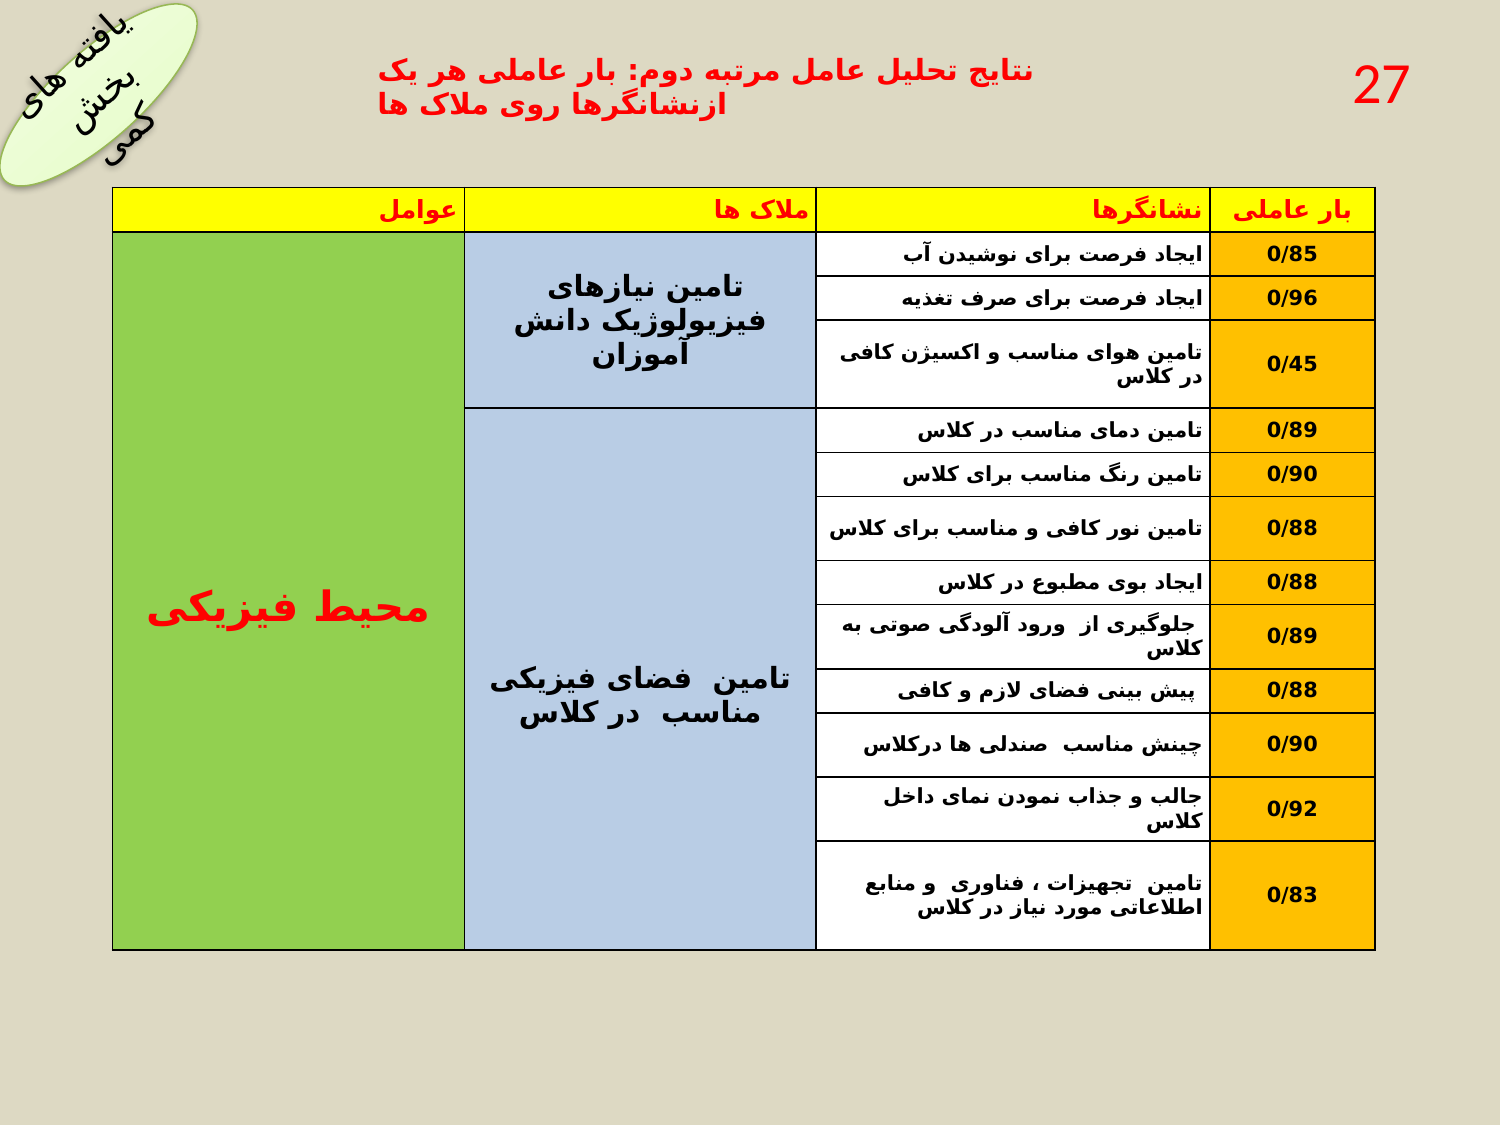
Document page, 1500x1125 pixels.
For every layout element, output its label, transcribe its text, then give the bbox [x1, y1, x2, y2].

table_cell تامین نور کافی و مناسب برای کلاس [817, 497, 1209, 560]
table_cell 0/92 [1211, 778, 1374, 840]
table_header عوامل [113, 188, 464, 231]
table_cell 0/83 [1211, 842, 1374, 949]
table_cell 0/90 [1211, 714, 1374, 776]
text_box نتایج تحلیل عامل مرتبه دوم: بار عاملی هر یک ازنشانگرها روی ملاک ها [362, 0, 1263, 174]
text_box یافته های بخش کمی [0, 3, 198, 187]
table_cell پیش بینی فضای لازم و کافی [817, 670, 1209, 712]
table_cell تامین هوای مناسب و اکسیژن کافی در کلاس [817, 321, 1209, 407]
table_cell محیط فیزیکی [113, 233, 464, 949]
text_box 27 [1337, 37, 1450, 123]
table_cell تامین رنگ مناسب برای کلاس [817, 453, 1209, 496]
table_cell 0/90 [1211, 453, 1374, 496]
table_cell 0/88 [1211, 670, 1374, 712]
table_cell چینش مناسب صندلی ها درکلاس [817, 714, 1209, 776]
table_cell تامین دمای مناسب در کلاس [817, 409, 1209, 452]
table_cell تامین تجهیزات ، فناوری و منابع اطلاعاتی مورد نیاز در کلاس [817, 842, 1209, 949]
table_cell تامین نیازهای فیزیولوژیک دانش آموزان [465, 233, 815, 407]
table_cell ایجاد فرصت برای صرف تغذیه [817, 277, 1209, 319]
table_header ملاک ها [465, 188, 815, 231]
table_header بار عاملی [1211, 188, 1374, 231]
table_cell ایجاد فرصت برای نوشیدن آب [817, 233, 1209, 275]
table_cell تامین فضای فیزیکی مناسب در کلاس [465, 409, 815, 949]
table_cell 0/96 [1211, 277, 1374, 319]
table_header نشانگرها [817, 188, 1209, 231]
table_cell جالب و جذاب نمودن نمای داخل کلاس [817, 778, 1209, 840]
table_cell 0/85 [1211, 233, 1374, 275]
table_cell 0/89 [1211, 409, 1374, 452]
table_cell جلوگیری از ورود آلودگی صوتی به کلاس [817, 605, 1209, 668]
table_cell ایجاد بوی مطبوع در کلاس [817, 561, 1209, 604]
table_cell 0/88 [1211, 561, 1374, 604]
table_cell 0/88 [1211, 497, 1374, 560]
table_cell 0/45 [1211, 321, 1374, 407]
table_cell 0/89 [1211, 605, 1374, 668]
